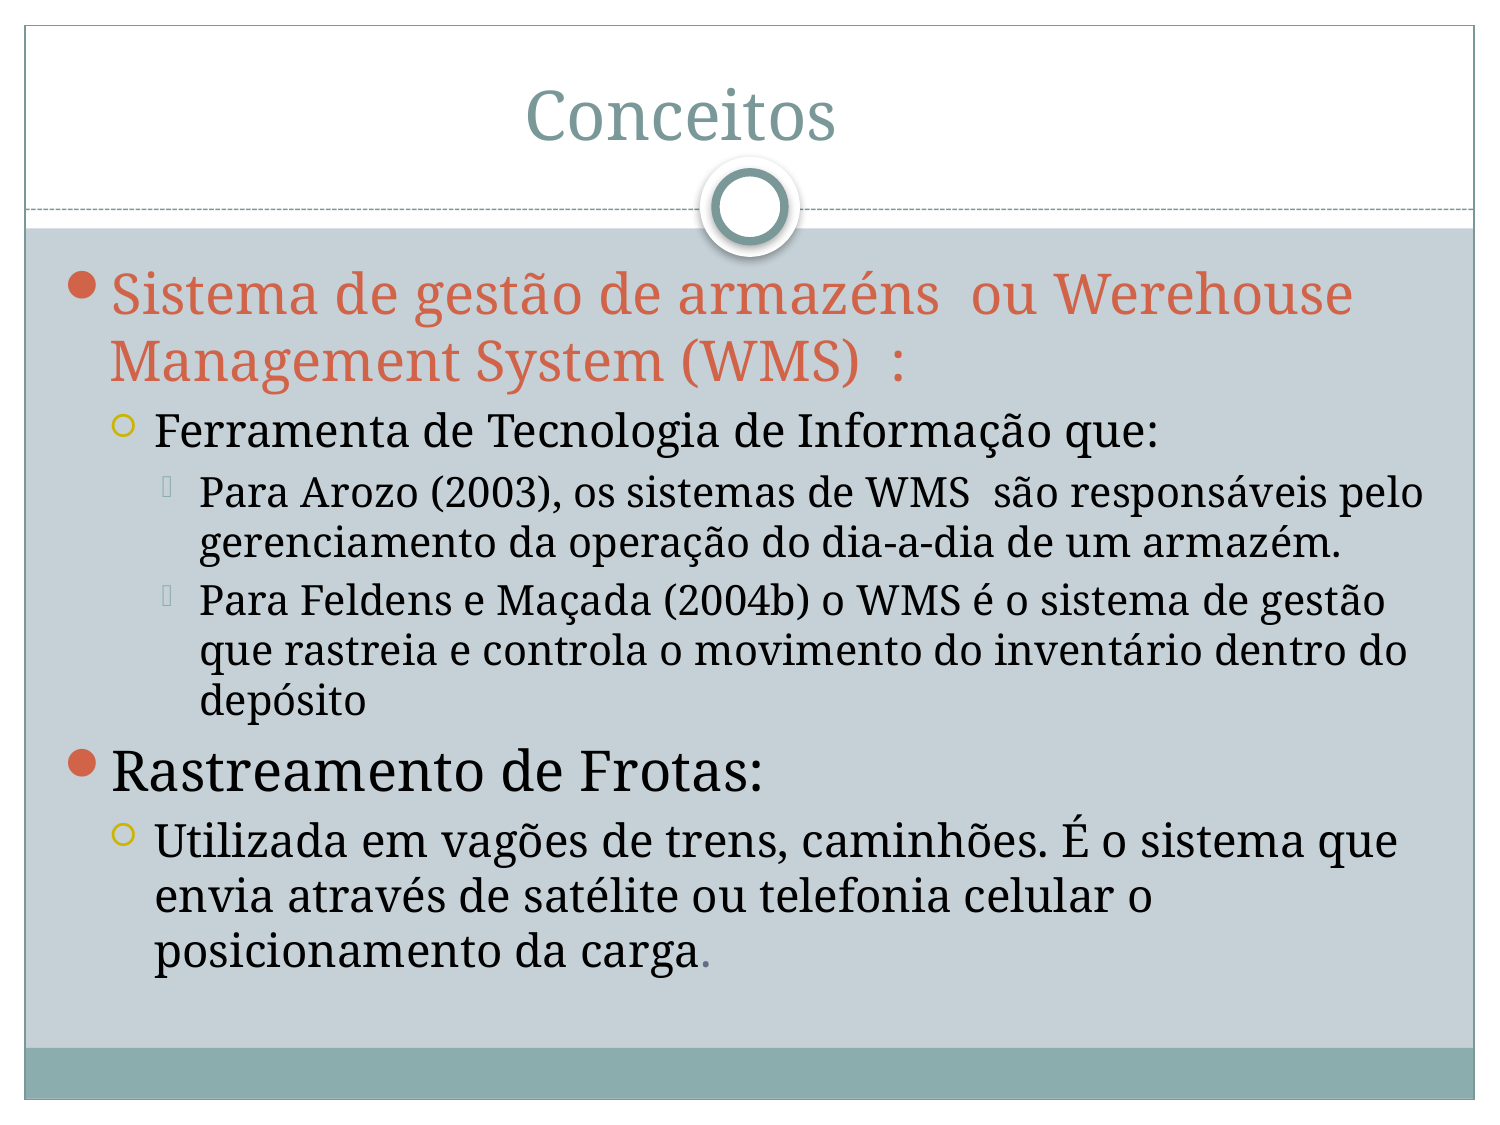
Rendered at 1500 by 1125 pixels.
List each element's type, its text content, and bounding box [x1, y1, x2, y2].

title Conceitos [49, 37, 1450, 162]
list Sistema de gestão de armazéns ou Werehouse Management System (WMS) : Ferramenta de Tecnologia de Informação que: Para Arozo (2003), os sistemas de WMS são responsáveis pelo gerenciamento da operação do dia-a-dia de um armazém. Para Feldens e Maçada (2004b) o WMS é o sistema de gestão que rastreia e controla o movimento do inventário dentro do depósito Rastreamento de Frotas: Utilizada em vagões de trens, caminhões. É o sistema que envia através de satélite ou telefonia celular o posicionamento da carga. [49, 250, 1445, 1001]
